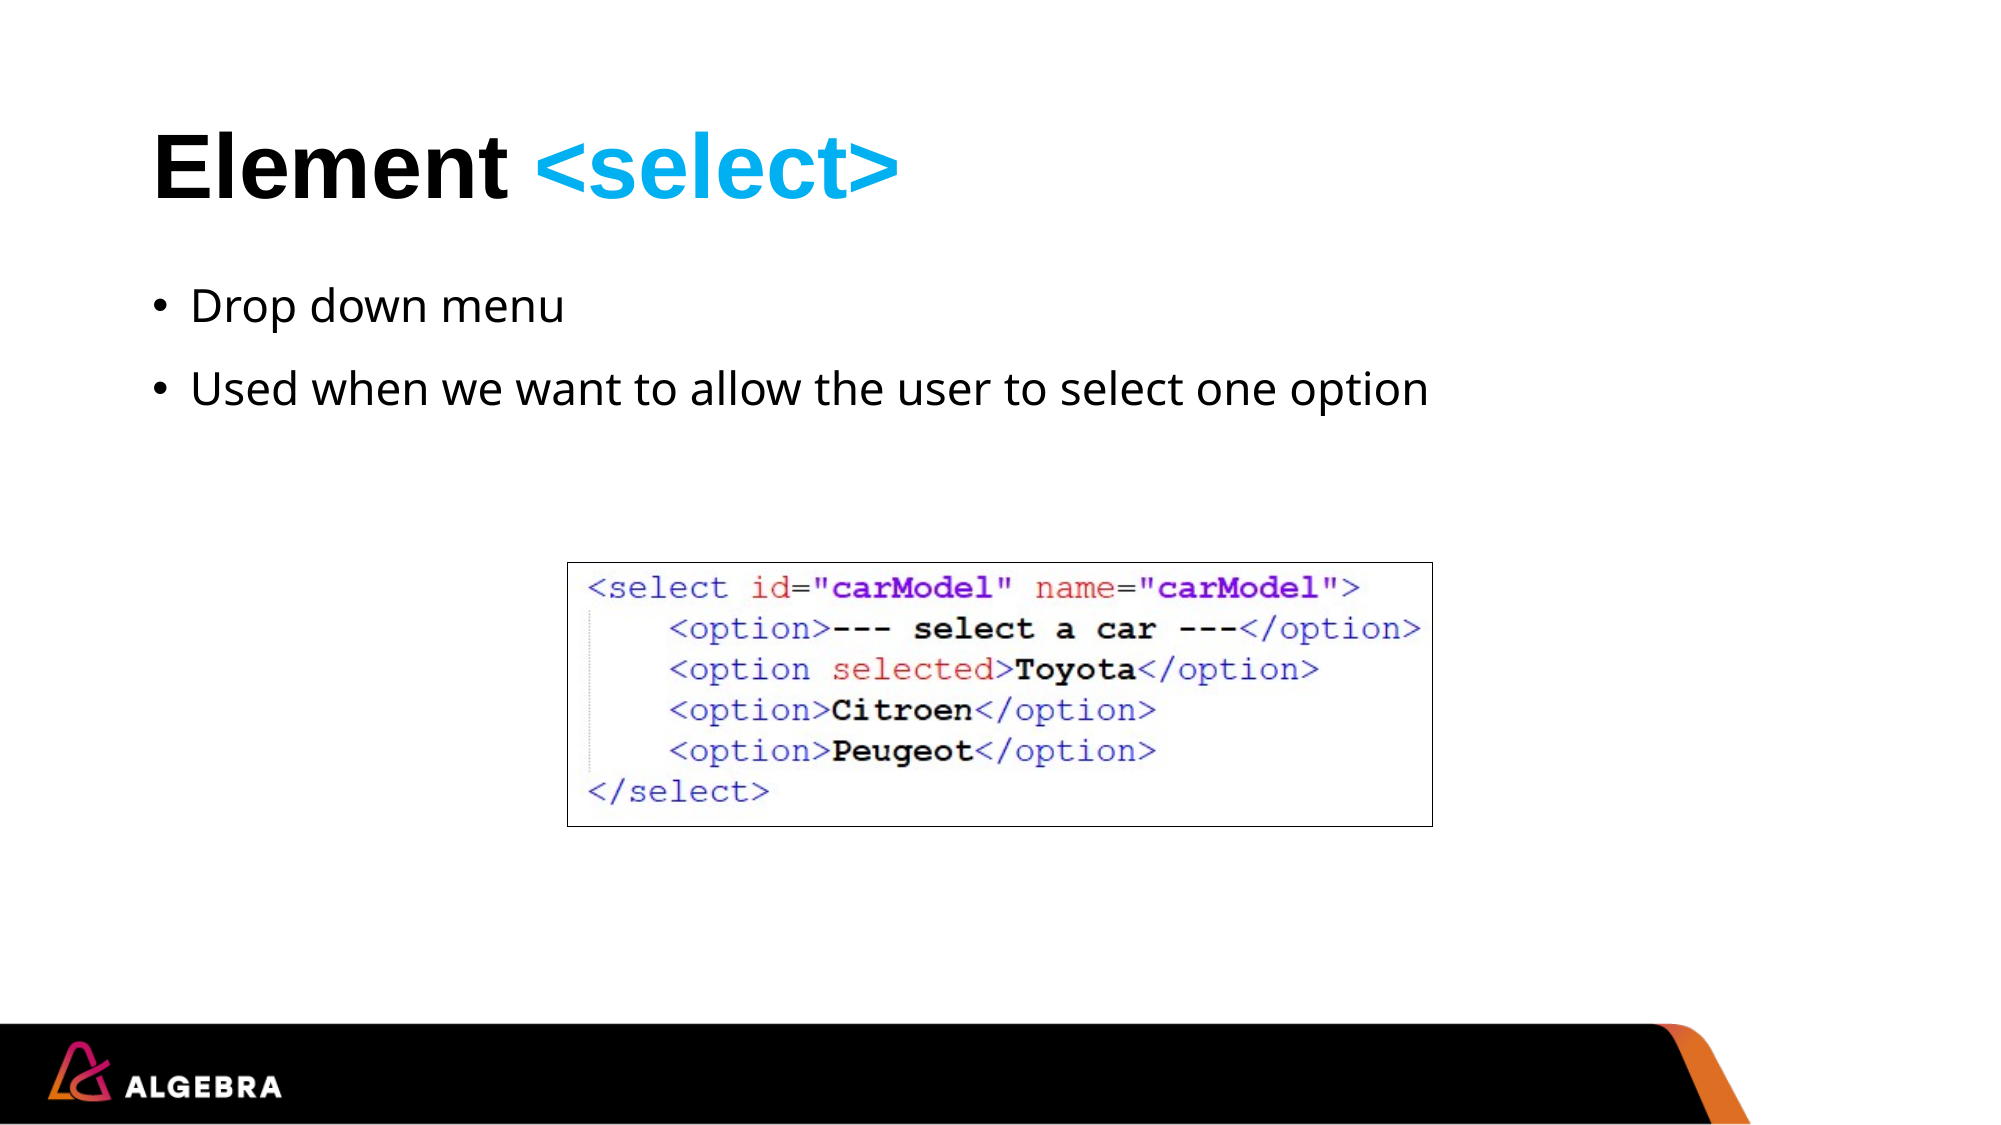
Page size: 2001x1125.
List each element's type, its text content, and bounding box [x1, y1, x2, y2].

picture [0, 1023, 1958, 1125]
picture [567, 562, 1433, 827]
title Element <select> [137, 59, 1863, 261]
list Drop down menu Used when we want to allow the user to select one option [137, 261, 1863, 1094]
